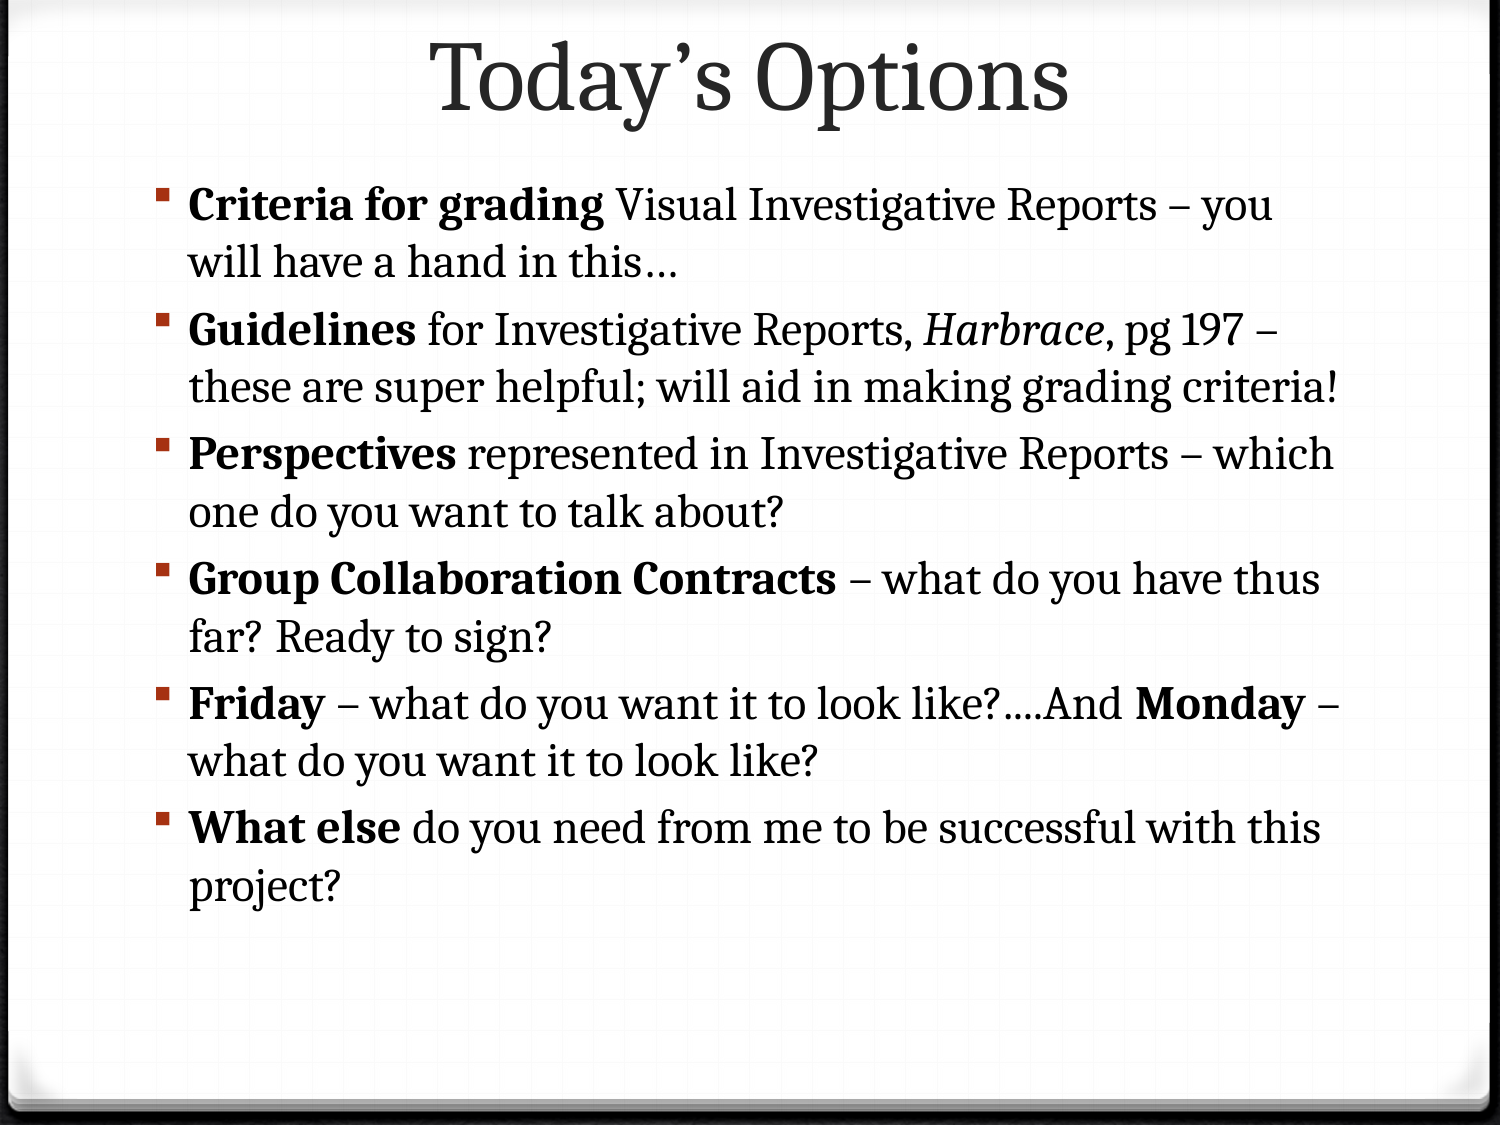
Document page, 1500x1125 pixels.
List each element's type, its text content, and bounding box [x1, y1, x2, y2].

title Today’s Options [90, 0, 1410, 142]
list Criteria for grading Visual Investigative Reports – you will have a hand in this… Guidelines for Investigative Reports, Harbrace, pg 197 – these are super helpful; will aid in making grading criteria! Perspectives represented in Investigative Reports – which one do you want to talk about? Group Collaboration Contracts – what do you have thus far? Ready to sign? Friday – what do you want it to look like?....And Monday – what do you want it to look like? What else do you need from me to be successful with this project? [137, 164, 1363, 983]
picture [0, 0, 1500, 1125]
